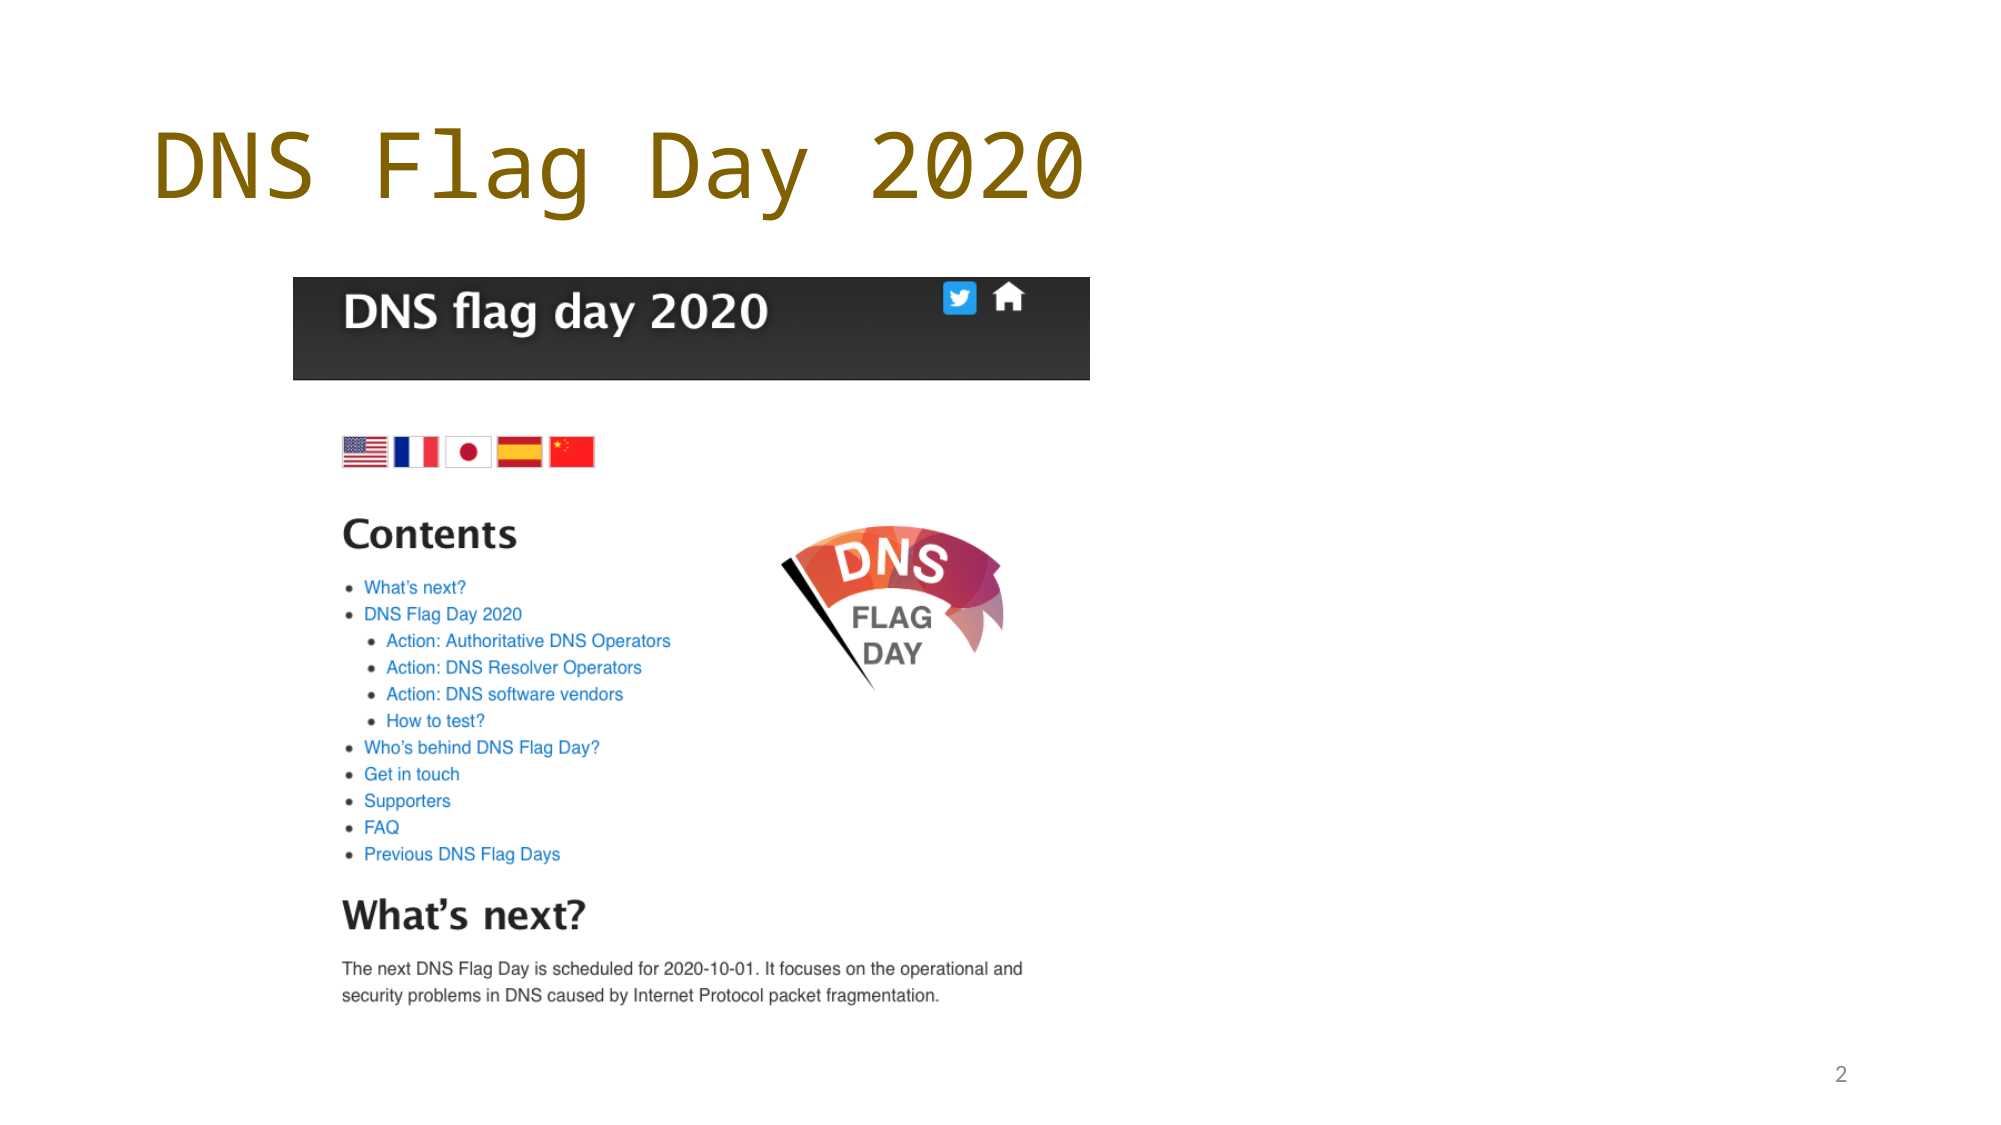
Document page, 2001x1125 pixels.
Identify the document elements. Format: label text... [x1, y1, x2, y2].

title DNS Flag Day 2020 [137, 59, 1863, 278]
picture [293, 277, 1090, 1026]
slide_number 2 [1412, 1042, 1863, 1103]
